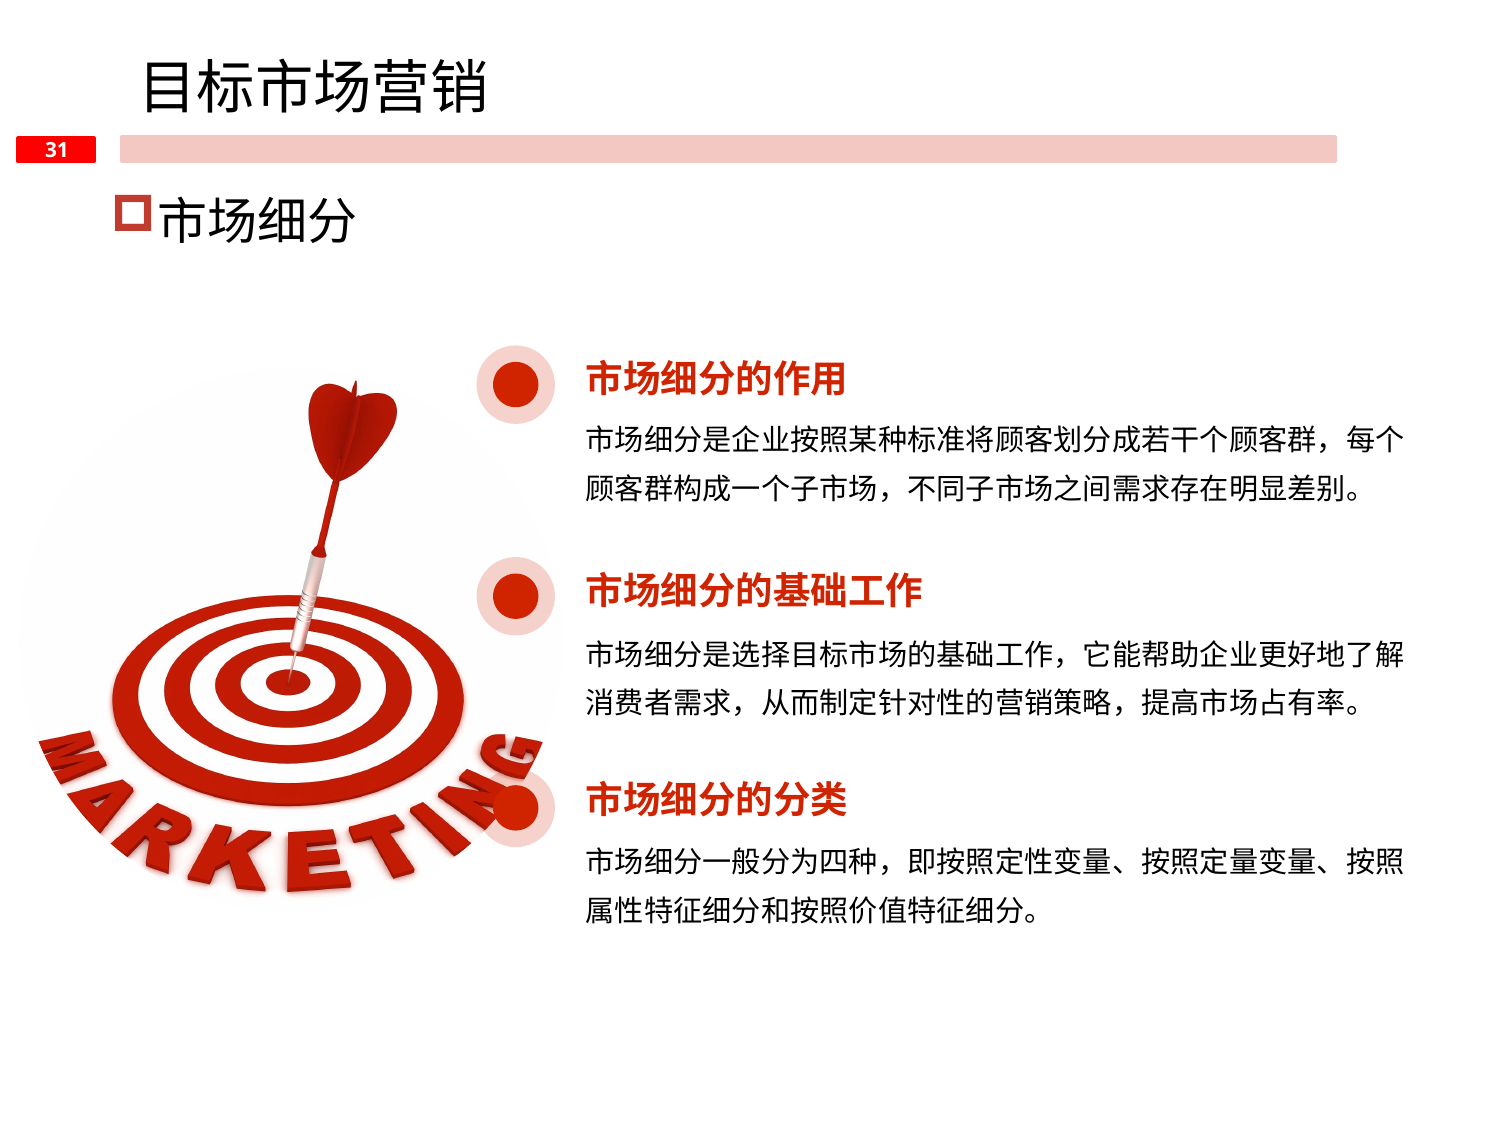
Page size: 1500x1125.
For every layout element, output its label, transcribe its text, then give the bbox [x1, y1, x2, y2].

text_box [502, 361, 529, 366]
text_box 市场细分的分类 [570, 745, 1418, 813]
text_box 市场细分是选择目标市场的基础工作，它能帮助企业更好地了解消费者需求，从而制定针对性的营销策略，提高市场占有率。 [570, 606, 1419, 728]
picture [18, 367, 563, 912]
text_box [481, 345, 551, 366]
text_box 市场细分是企业按照某种标准将顾客划分成若干个顾客群，每个顾客群构成一个子市场，不同子市场之间需求存在明显差别。 [570, 392, 1419, 514]
text_box [17, 129, 97, 189]
text_box 市场细分的基础工作 [570, 532, 1418, 606]
text_box 市场细分一般分为四种，即按照定性变量、按照定量变量、按照属性特征细分和按照价值特征细分。 [570, 813, 1419, 935]
text_box 市场细分 [96, 181, 1081, 276]
text_box 目标市场营销 [123, 42, 958, 128]
text_box 市场细分的作用 [570, 320, 1418, 392]
